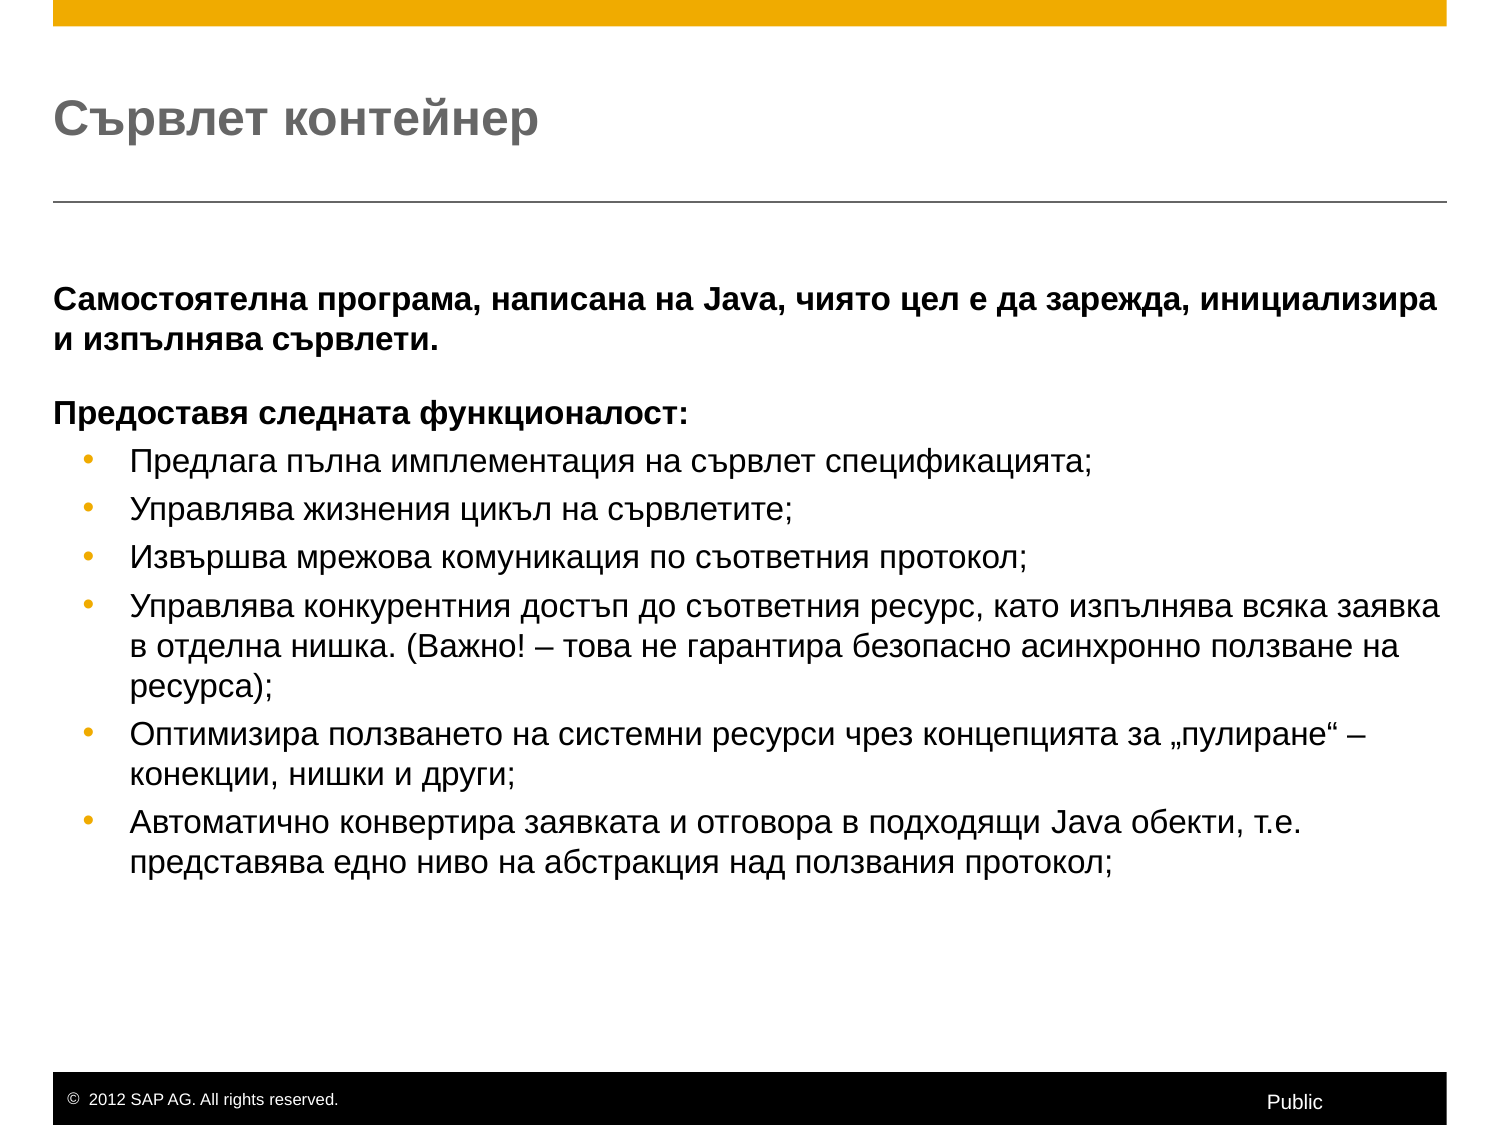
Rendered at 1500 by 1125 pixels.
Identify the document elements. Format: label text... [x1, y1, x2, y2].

title Сървлет контейнер [53, 53, 1447, 178]
list Самостоятелна програма, написана на Java, чиято цел е да зарежда, инициализира и изпълнява сървлети. Предоставя следната функционалост: Предлага пълна имплементация на сървлет спецификацията; Управлява жизнения цикъл на сървлетите; Извършва мрежова комуникация по съответния протокол; Управлява конкурентния достъп до съответния ресурс, като изпълнява всяка заявка в отделна нишка. (Важно! – това не гарантира безопасно асинхронно ползване на ресурса); Оптимизира ползването на системни ресурси чрез концепцията за „пулиране“ – конекции, нишки и други; Автоматично конвертира заявката и отговора в подходящи Java обекти, т.е. представява едно ниво на абстракция над ползвания протокол; [53, 277, 1447, 998]
